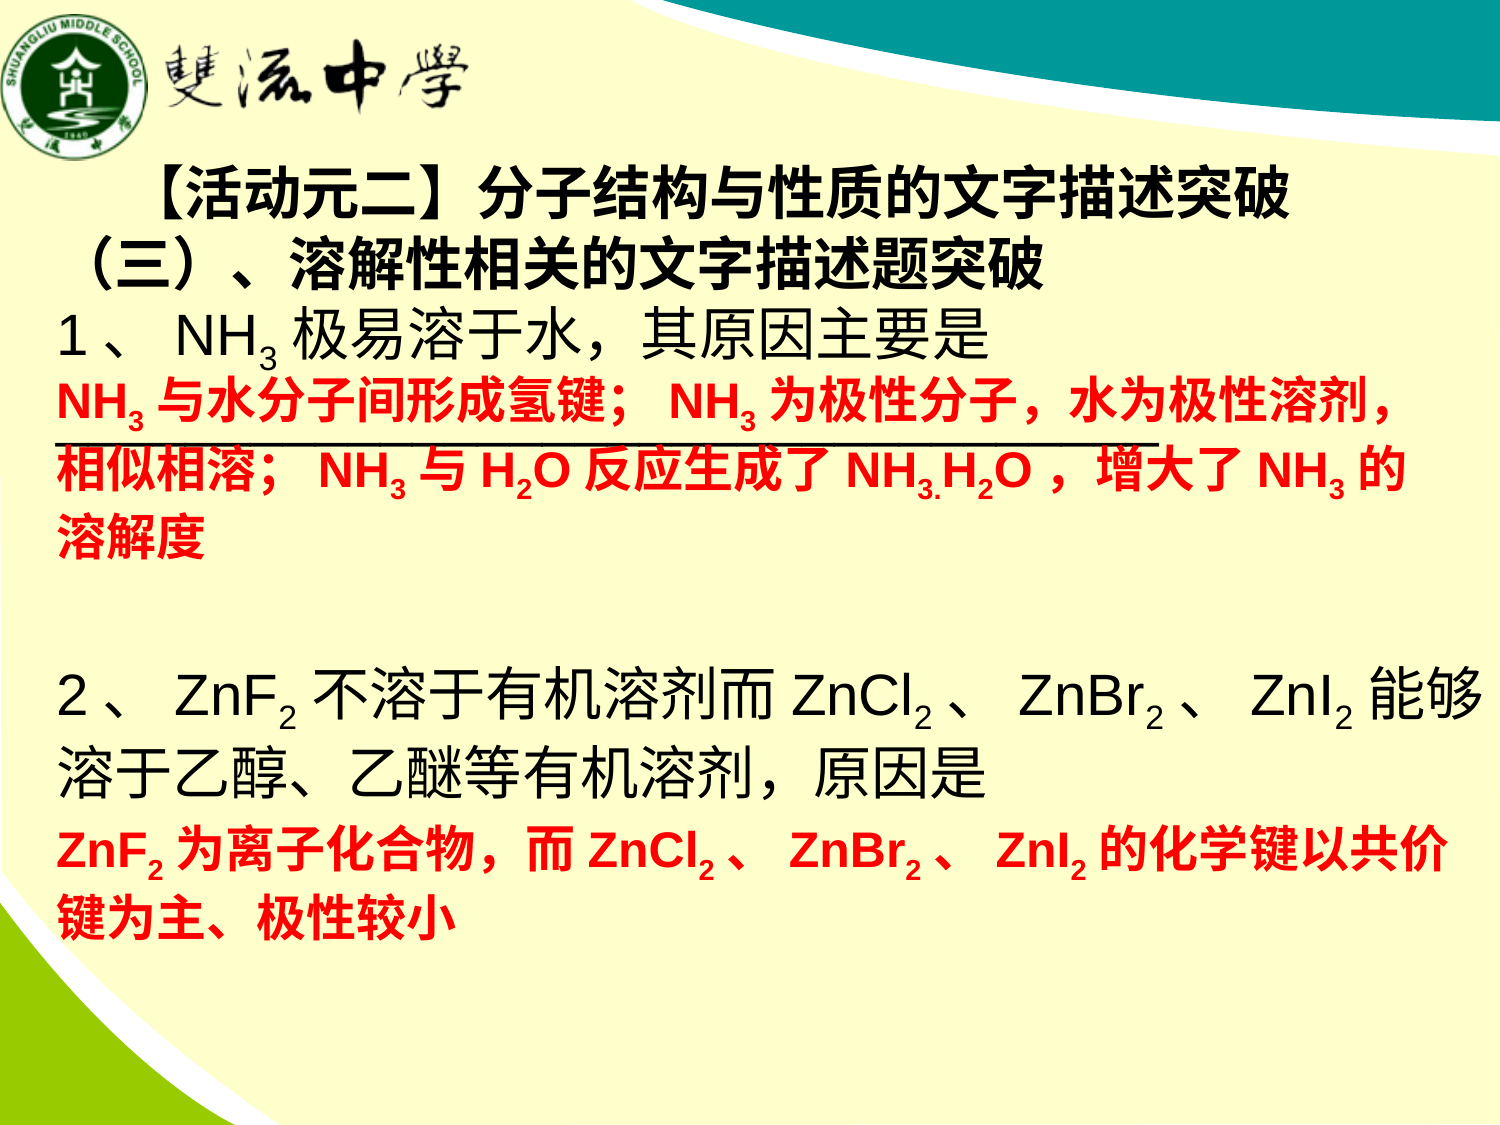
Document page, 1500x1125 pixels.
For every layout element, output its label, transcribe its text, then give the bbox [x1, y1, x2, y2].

text_box 【活动元二】分子结构与性质的文字描述突破 [112, 149, 1471, 234]
picture [159, 21, 491, 138]
text_box ZnF2为离子化合物，而ZnCl2、ZnBr2、ZnI2的化学键以共价键为主、极性较小 [41, 810, 1471, 954]
text_box （三）、溶解性相关的文字描述题突破 1、NH3极易溶于水，其原因主要是__________________________________ 2、ZnF2不溶于有机溶剂而ZnCl2、ZnBr2、ZnI2能够溶于乙醇、乙醚等有机溶剂，原因是 [41, 219, 1500, 814]
text_box NH3与水分子间形成氢键；NH3为极性分子，水为极性溶剂，相似相溶；NH3与H2O反应生成了NH3.H2O，增大了NH3的溶解度 [41, 361, 1436, 573]
picture [0, 14, 148, 161]
